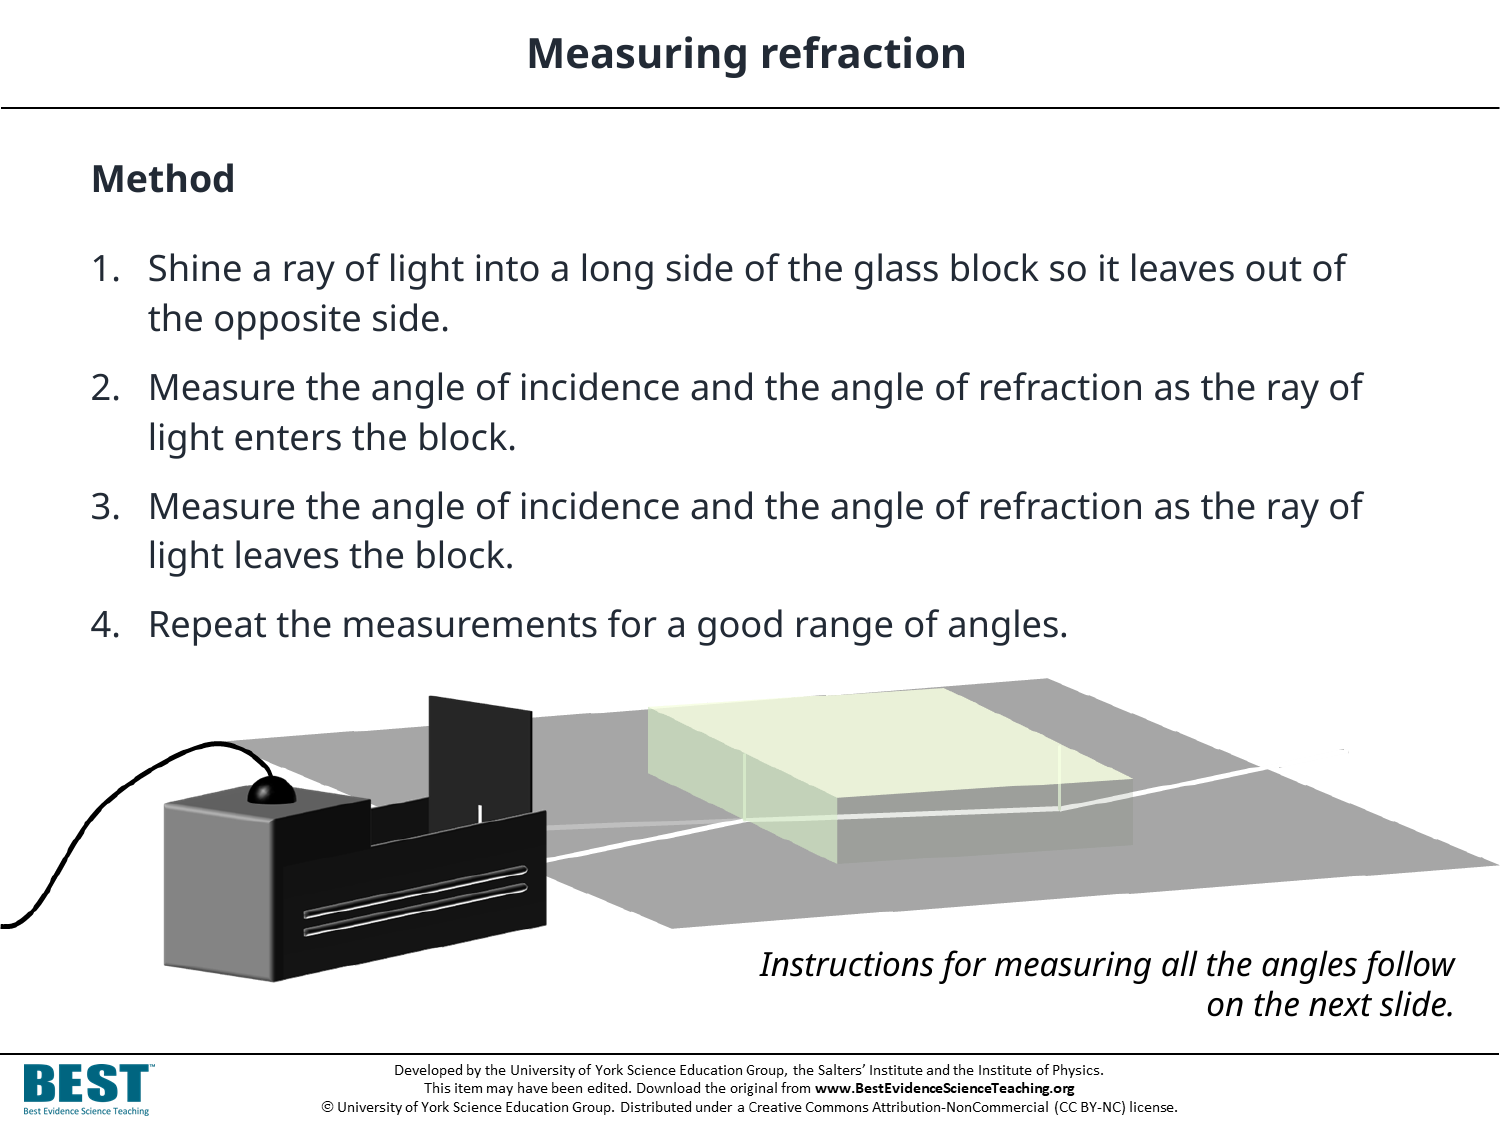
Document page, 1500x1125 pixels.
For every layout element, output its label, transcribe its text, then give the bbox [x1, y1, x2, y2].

picture [0, 107, 1500, 1125]
text_box Measuring refraction [23, 4, 1471, 99]
